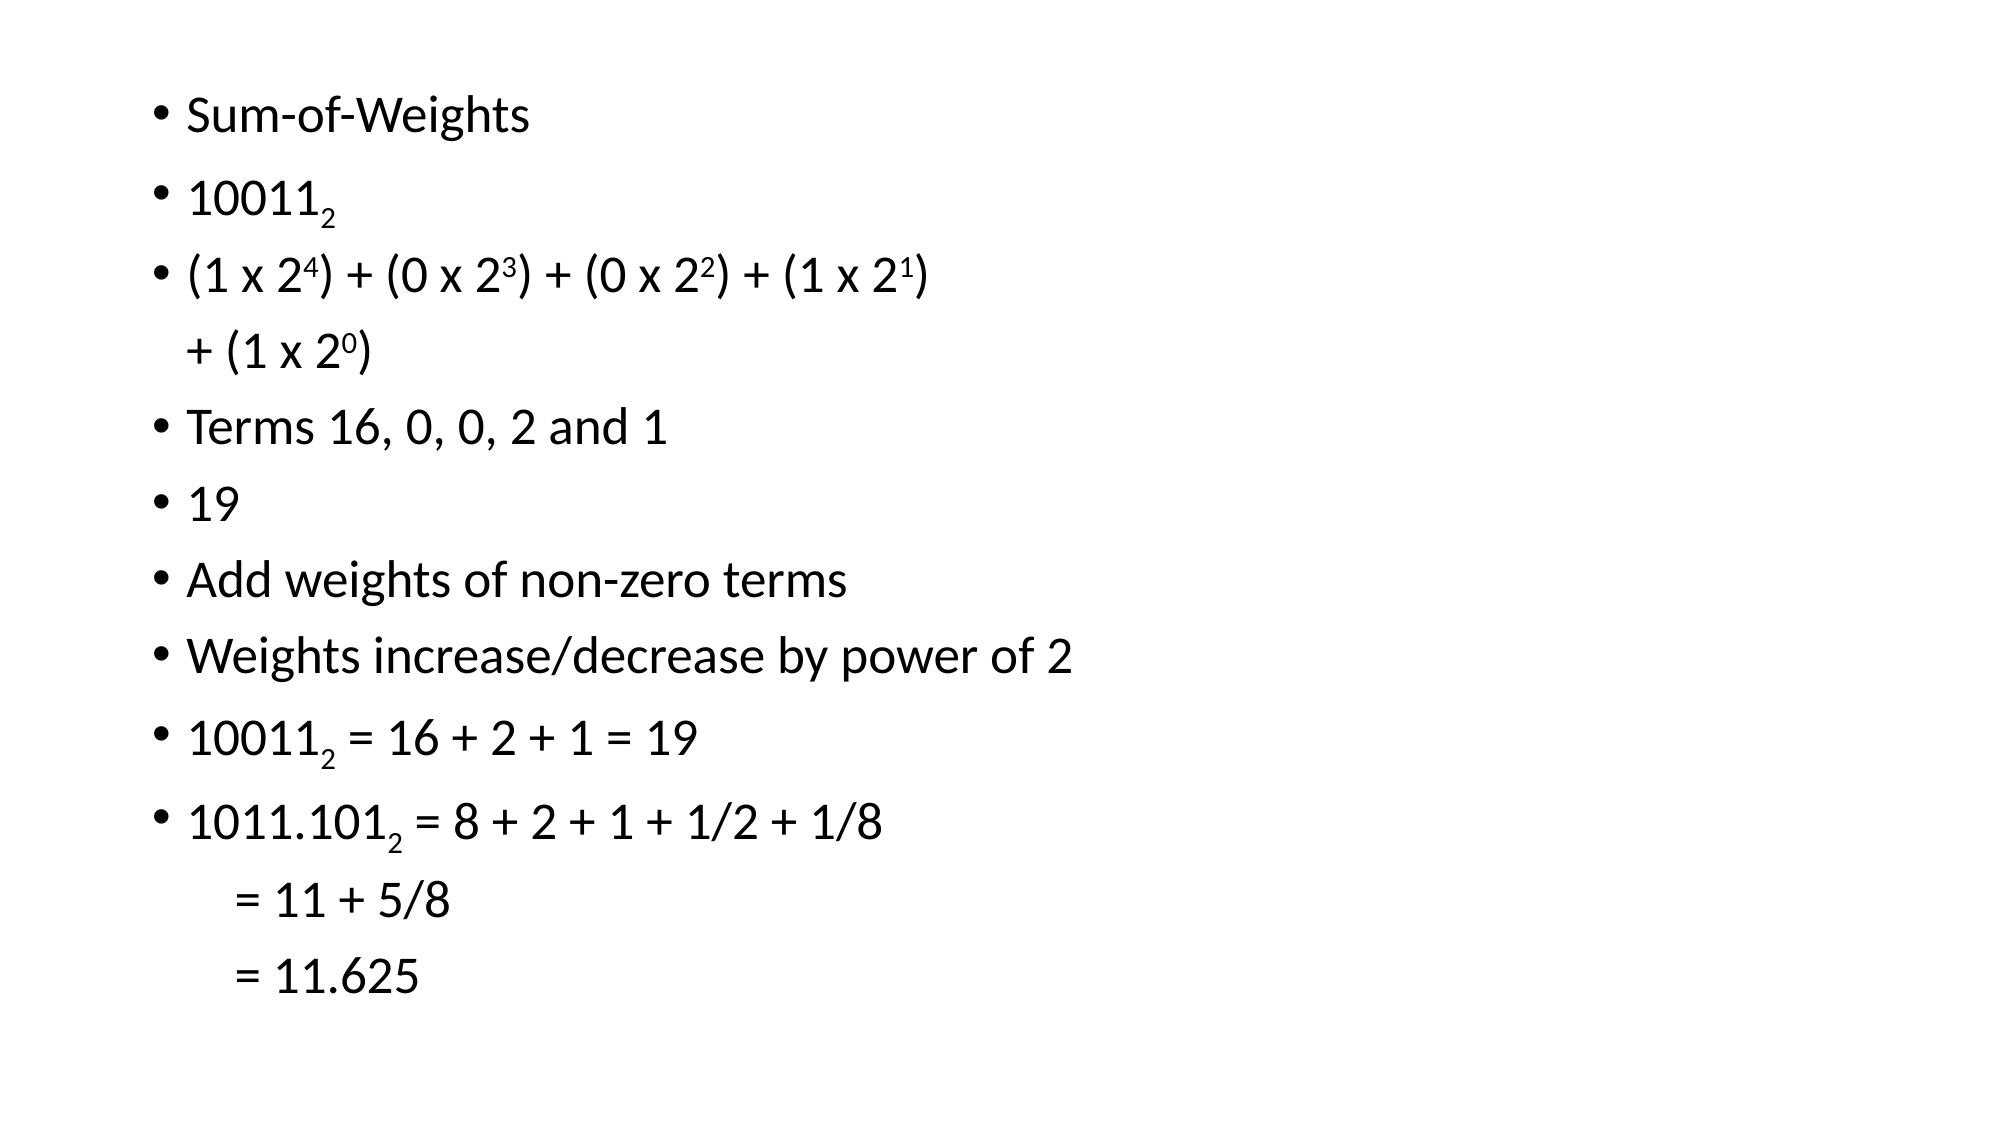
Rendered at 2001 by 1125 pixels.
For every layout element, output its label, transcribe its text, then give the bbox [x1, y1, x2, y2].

list Sum-of-Weights 100112 (1 x 24) + (0 x 23) + (0 x 22) + (1 x 21) + (1 x 20) Terms 16, 0, 0, 2 and 1 19 Add weights of non-zero terms Weights increase/decrease by power of 2 100112 = 16 + 2 + 1 = 19 1011.1012 = 8 + 2 + 1 + 1/2 + 1/8 = 11 + 5/8 = 11.625 [137, 79, 1863, 1014]
